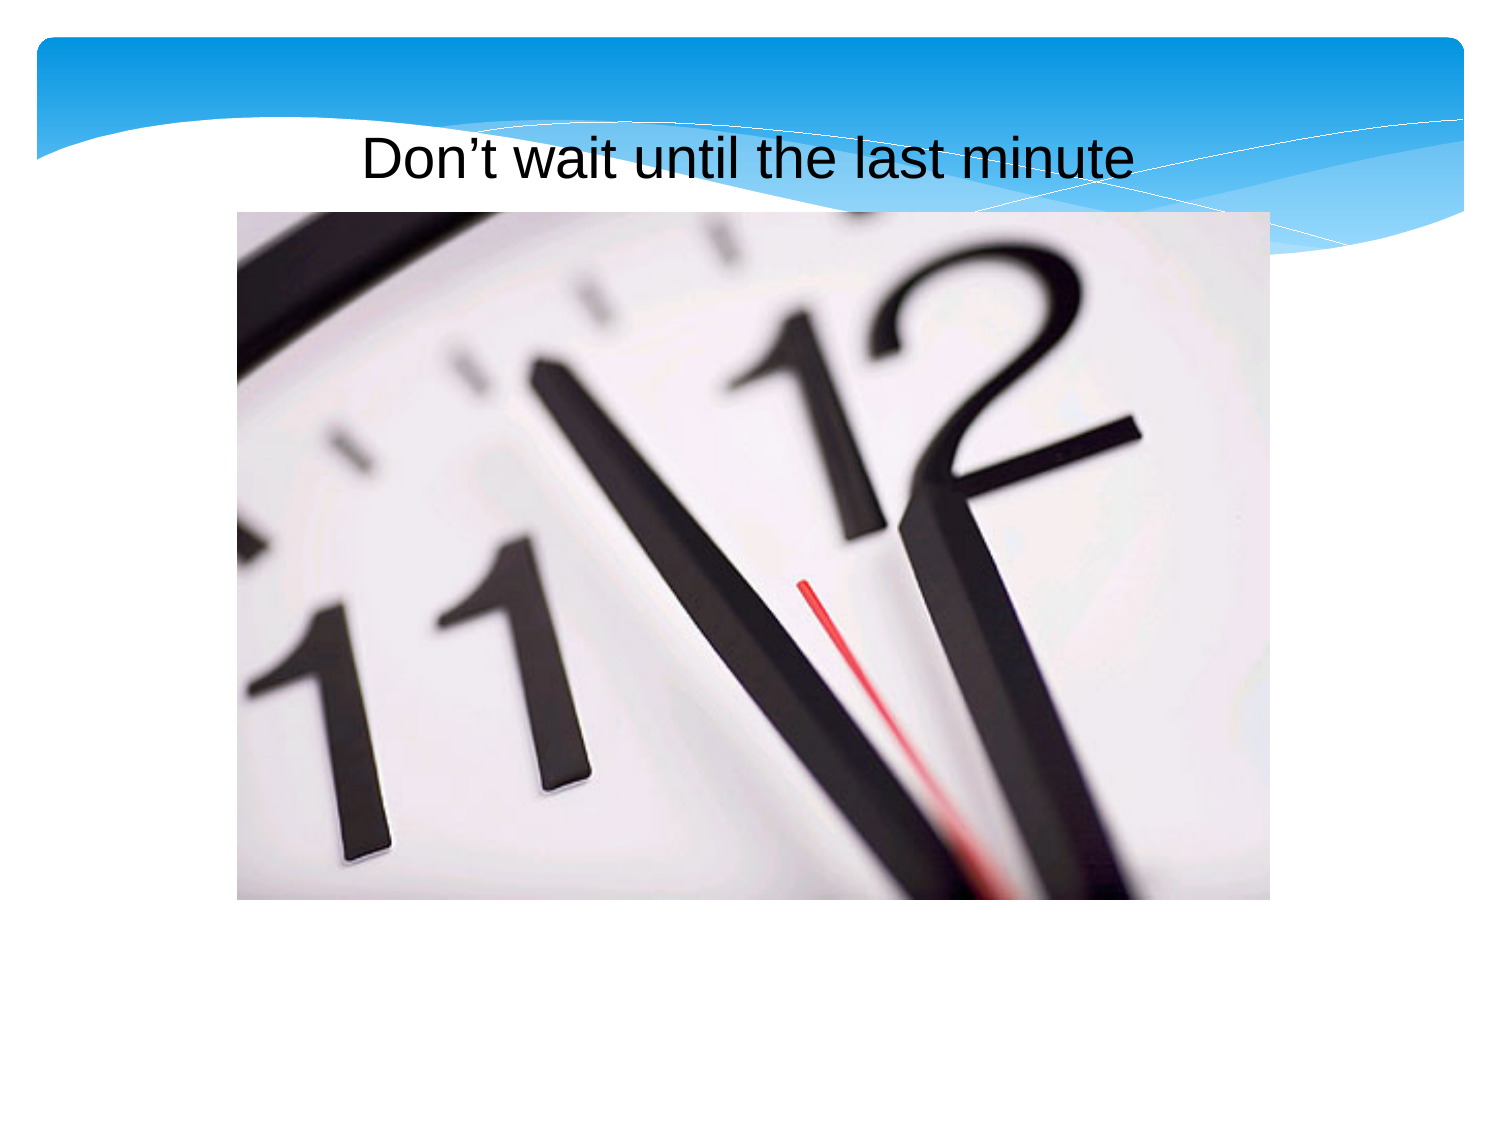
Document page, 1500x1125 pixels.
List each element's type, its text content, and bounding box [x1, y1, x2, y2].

text_box Don’t wait until the last minute [346, 112, 1184, 198]
picture [237, 212, 1270, 901]
